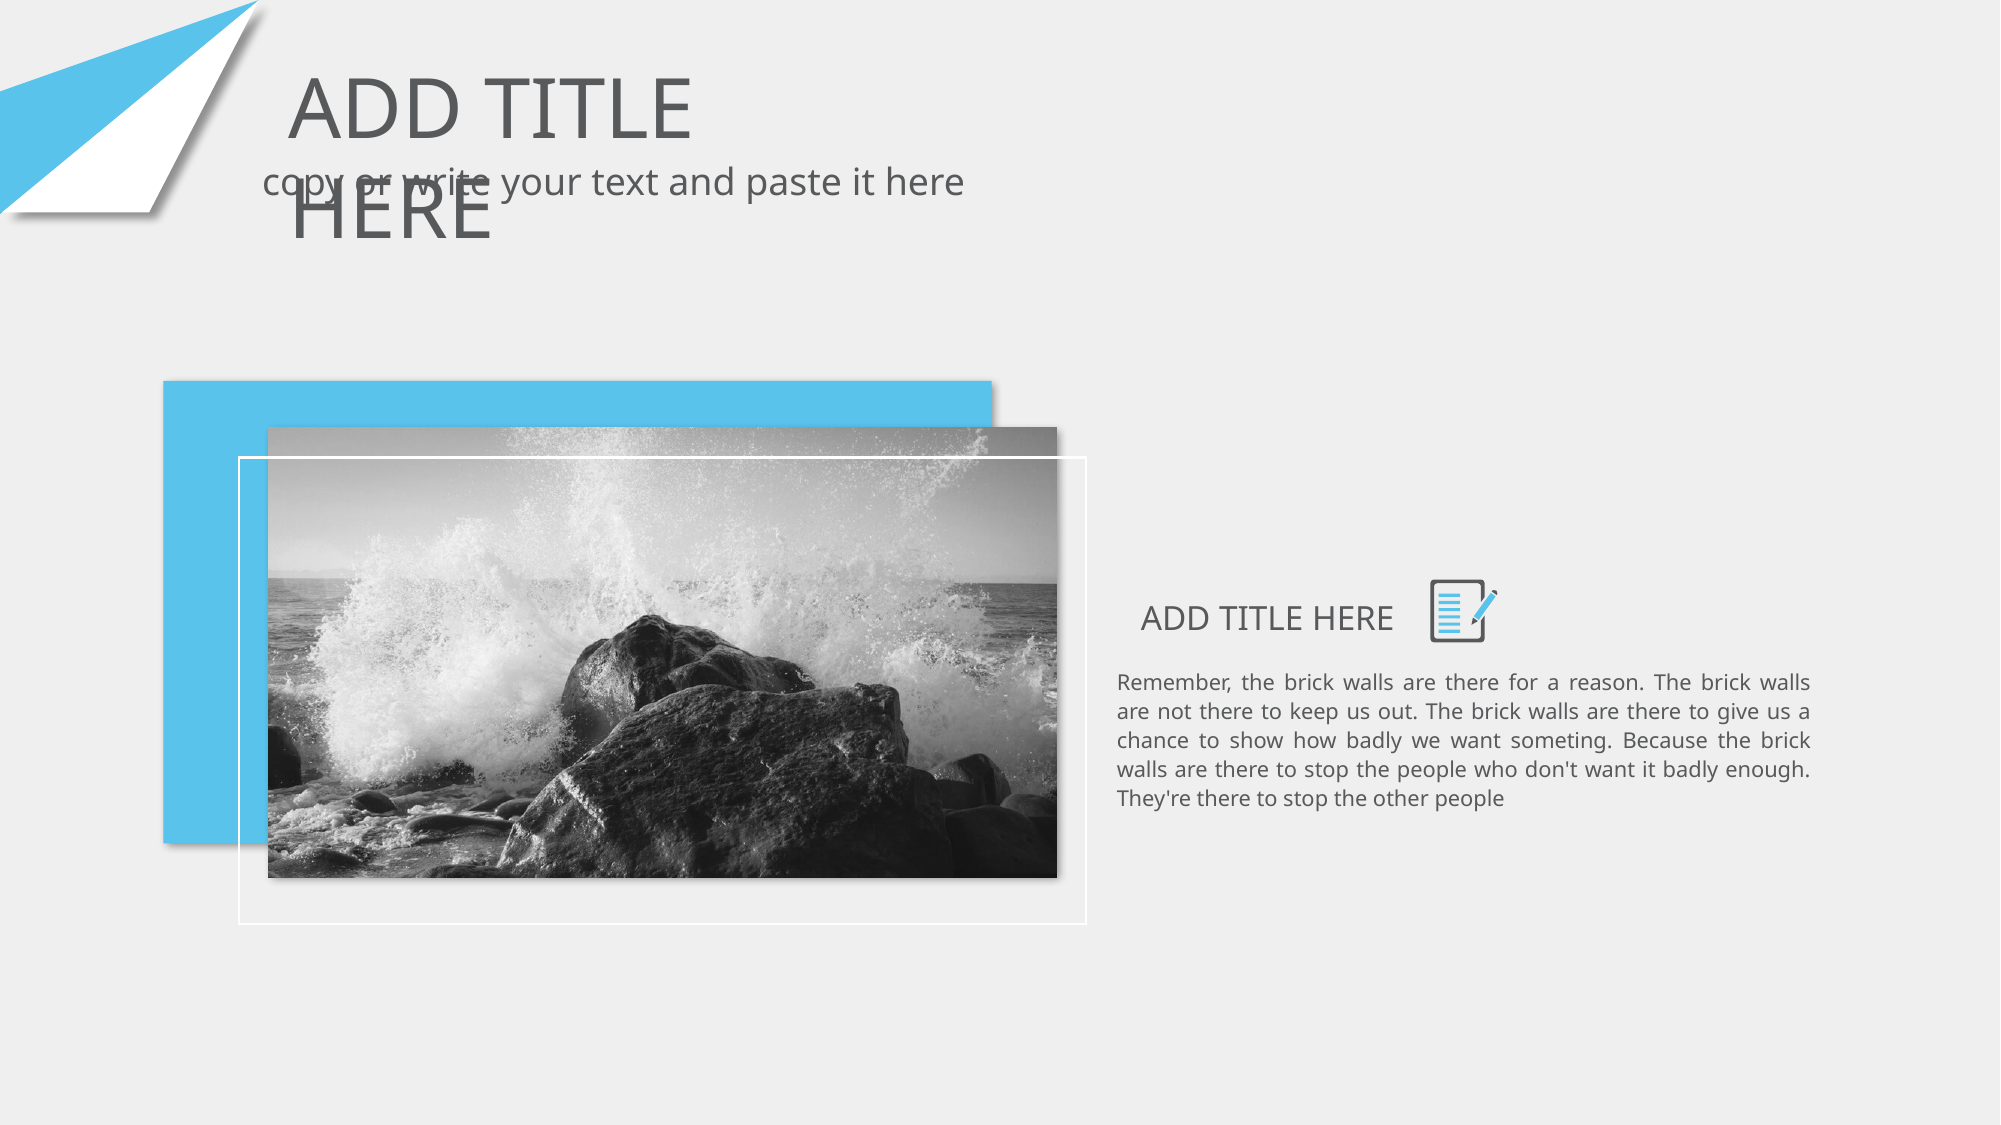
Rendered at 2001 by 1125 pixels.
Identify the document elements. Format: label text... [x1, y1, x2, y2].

picture [268, 427, 1056, 878]
text_box ADD TITLE HERE [1096, 566, 1410, 645]
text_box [273, 48, 955, 212]
text_box Remember, the brick walls are there for a reason. The brick walls are not there to keep us out. The brick walls are there to give us a chance to show how badly we want someting. Because the brick walls are there to stop the people who don't want it badly enough. They're there to stop the other people [1102, 659, 1827, 799]
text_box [1430, 579, 1499, 643]
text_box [0, 0, 260, 215]
text_box [162, 380, 993, 844]
text_box [238, 456, 1087, 925]
